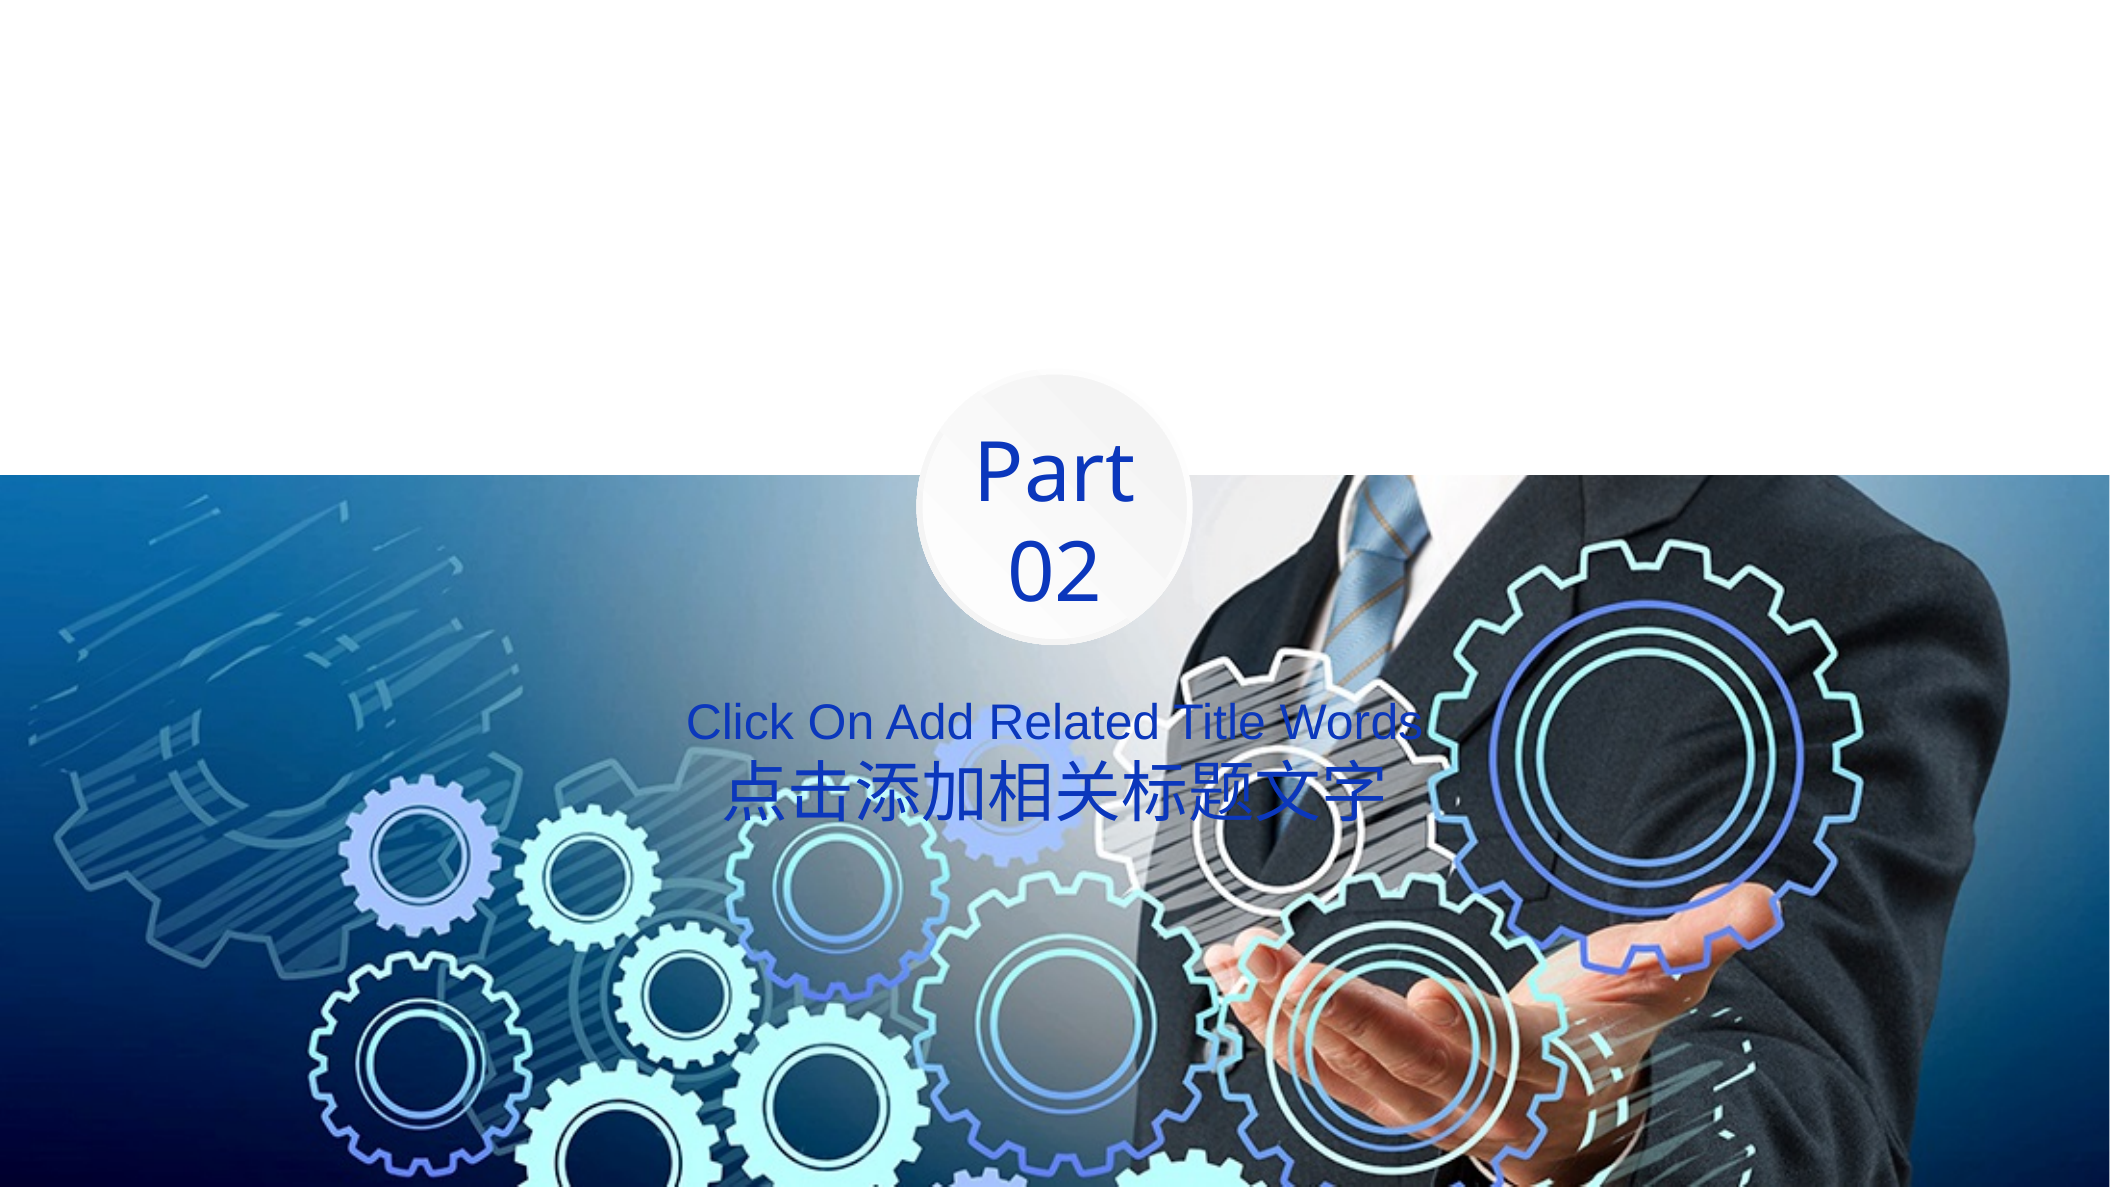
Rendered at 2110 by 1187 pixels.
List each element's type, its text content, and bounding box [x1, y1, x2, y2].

text_box [0, 474, 2110, 1187]
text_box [916, 368, 1193, 645]
text_box Click On Add Related Title Words 点击添加相关标题文字 [631, 682, 1479, 837]
